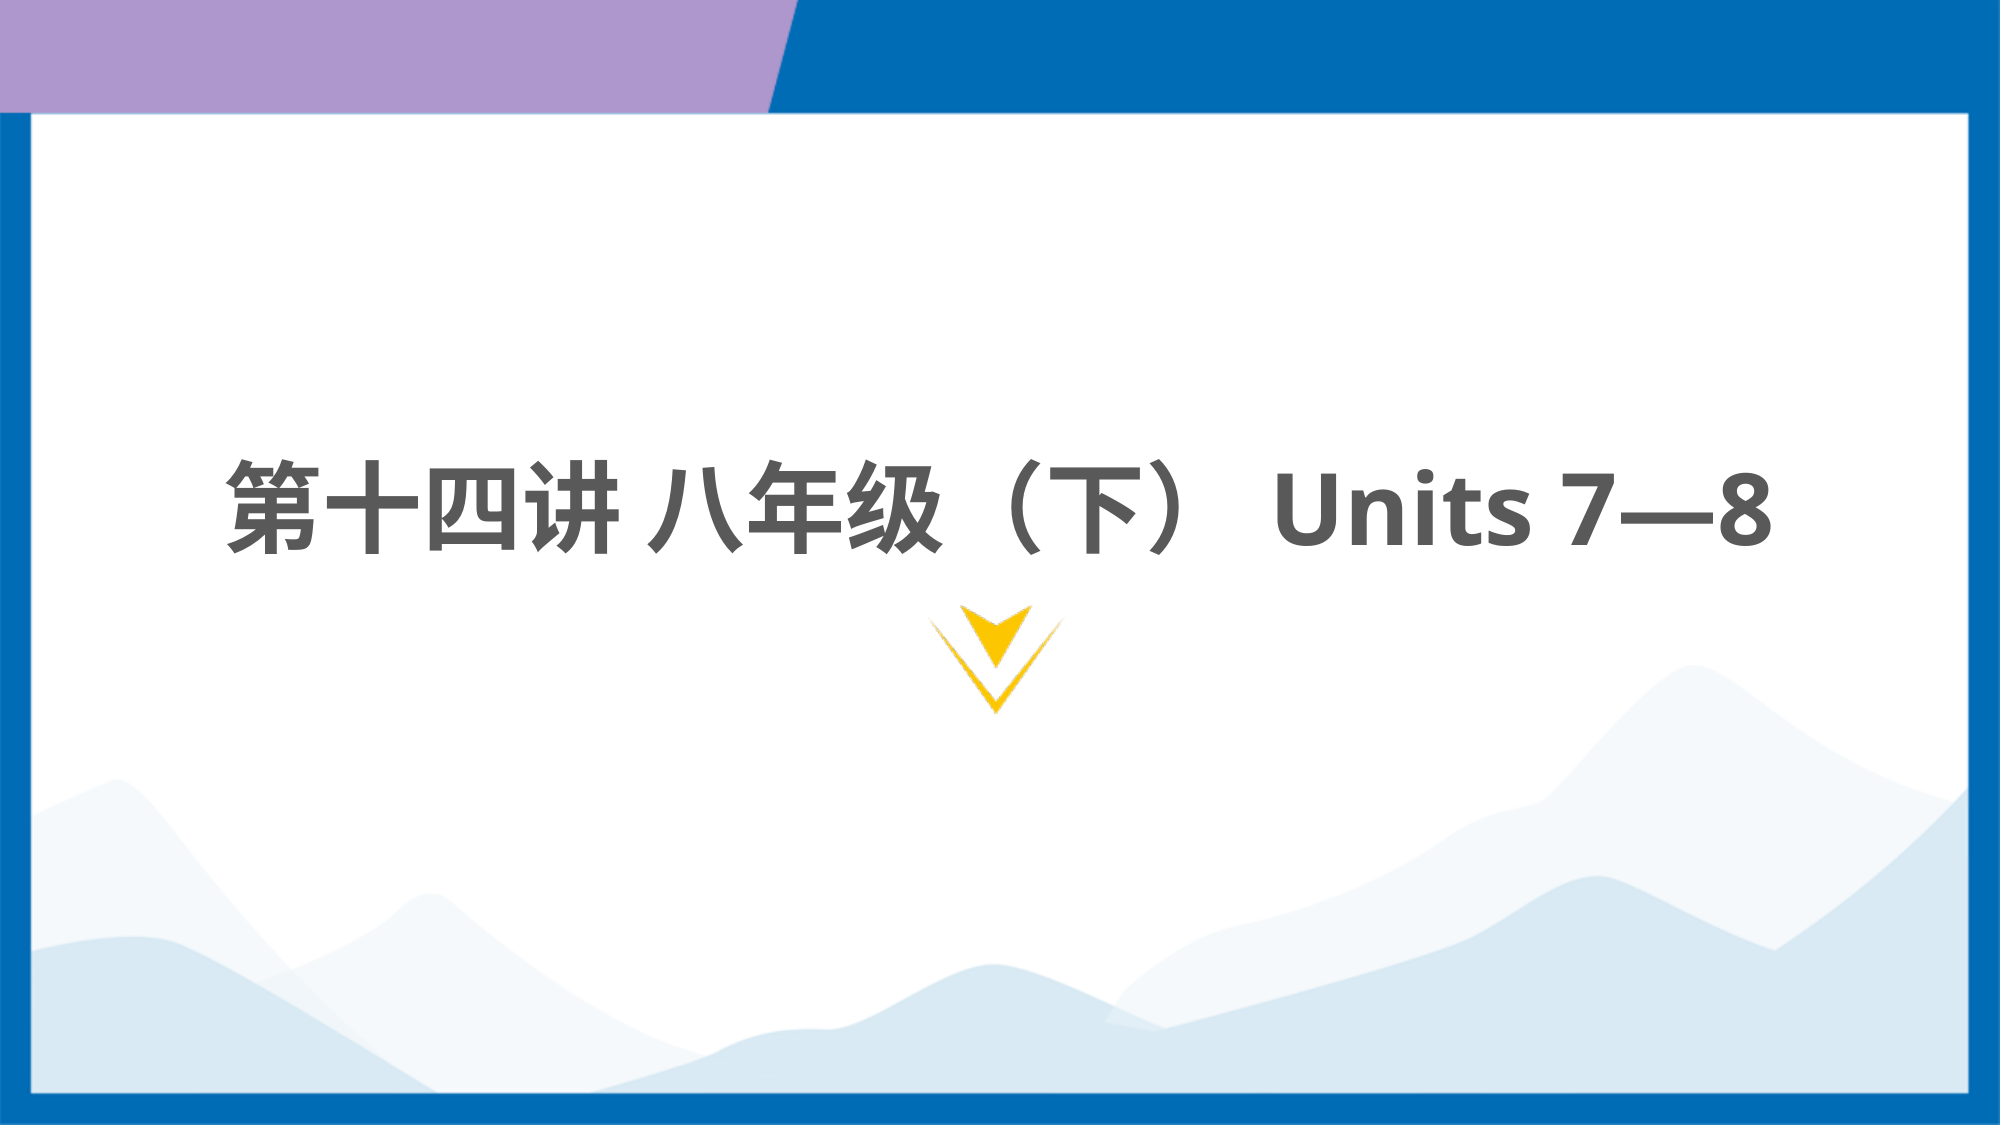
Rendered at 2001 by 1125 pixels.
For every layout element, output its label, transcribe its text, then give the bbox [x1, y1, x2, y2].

text_box 第十四讲 八年级（下）Units 7—8 [35, 383, 1962, 566]
picture [0, 0, 2000, 1125]
